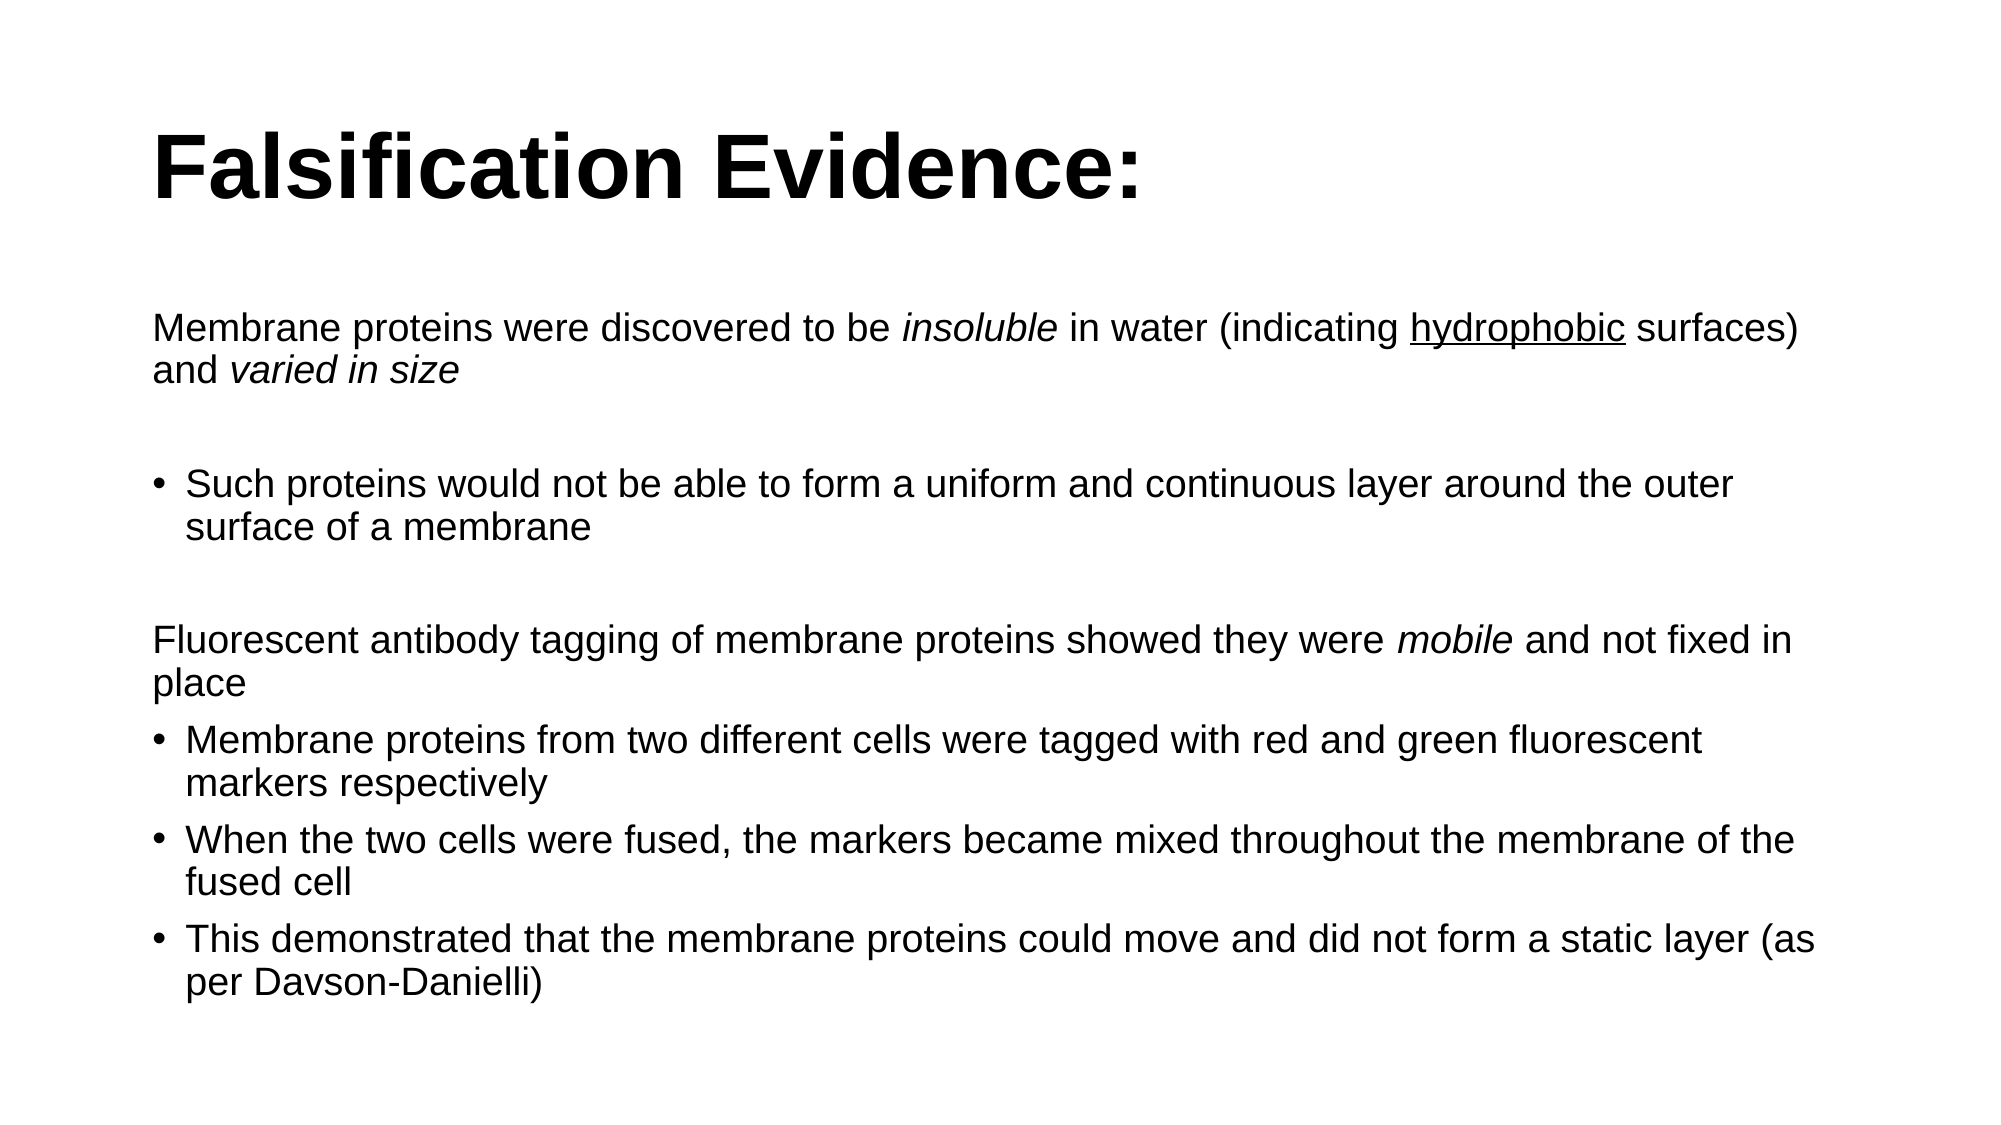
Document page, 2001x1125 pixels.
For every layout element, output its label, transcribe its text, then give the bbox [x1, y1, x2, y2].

list Membrane proteins were discovered to be insoluble in water (indicating hydrophobic surfaces) and varied in size Such proteins would not be able to form a uniform and continuous layer around the outer surface of a membrane Fluorescent antibody tagging of membrane proteins showed they were mobile and not fixed in place Membrane proteins from two different cells were tagged with red and green fluorescent markers respectively When the two cells were fused, the markers became mixed throughout the membrane of the fused cell This demonstrated that the membrane proteins could move and did not form a static layer (as per Davson-Danielli) [137, 299, 1863, 1014]
title Falsification Evidence: [137, 59, 1863, 278]
